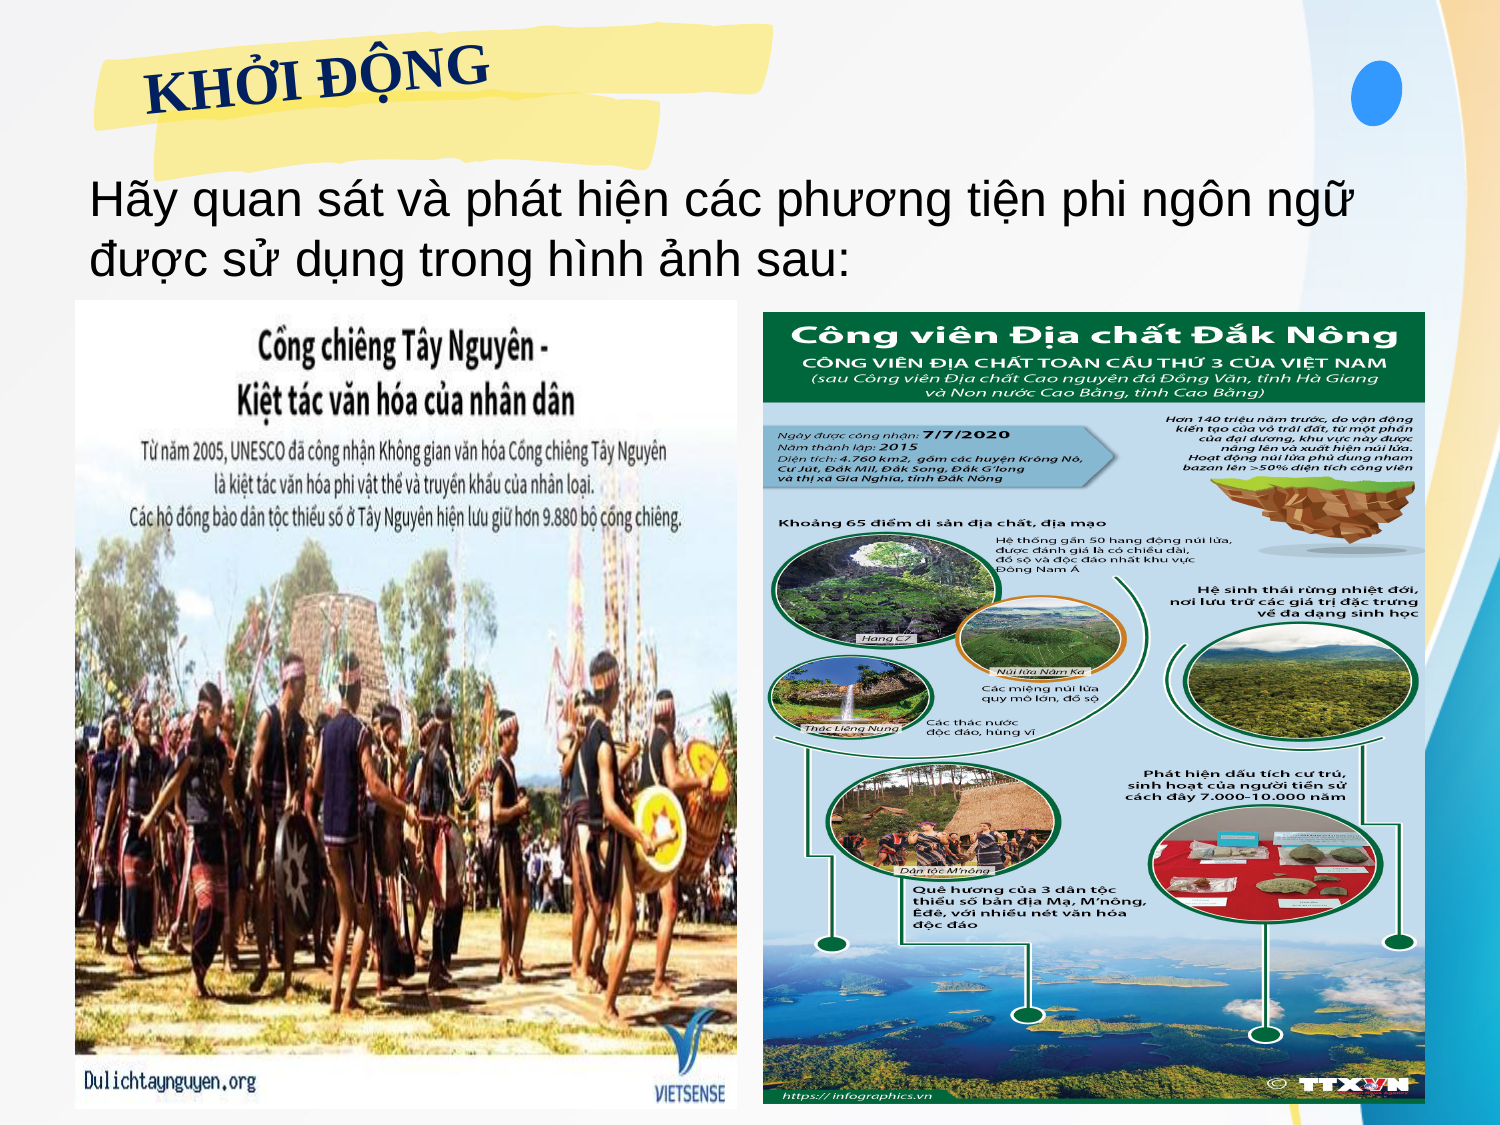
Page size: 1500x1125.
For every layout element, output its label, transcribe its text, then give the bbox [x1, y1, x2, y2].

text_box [89, 21, 776, 182]
title Hãy quan sát và phát hiện các phương tiện phi ngôn ngữ được sử dụng trong hình ảnh sau: [74, 132, 1426, 321]
text_box [1351, 60, 1403, 127]
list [763, 312, 1425, 1104]
picture [0, 0, 1500, 1125]
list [74, 300, 737, 1109]
text_box KHỞI ĐỘNG [367, 0, 859, 79]
